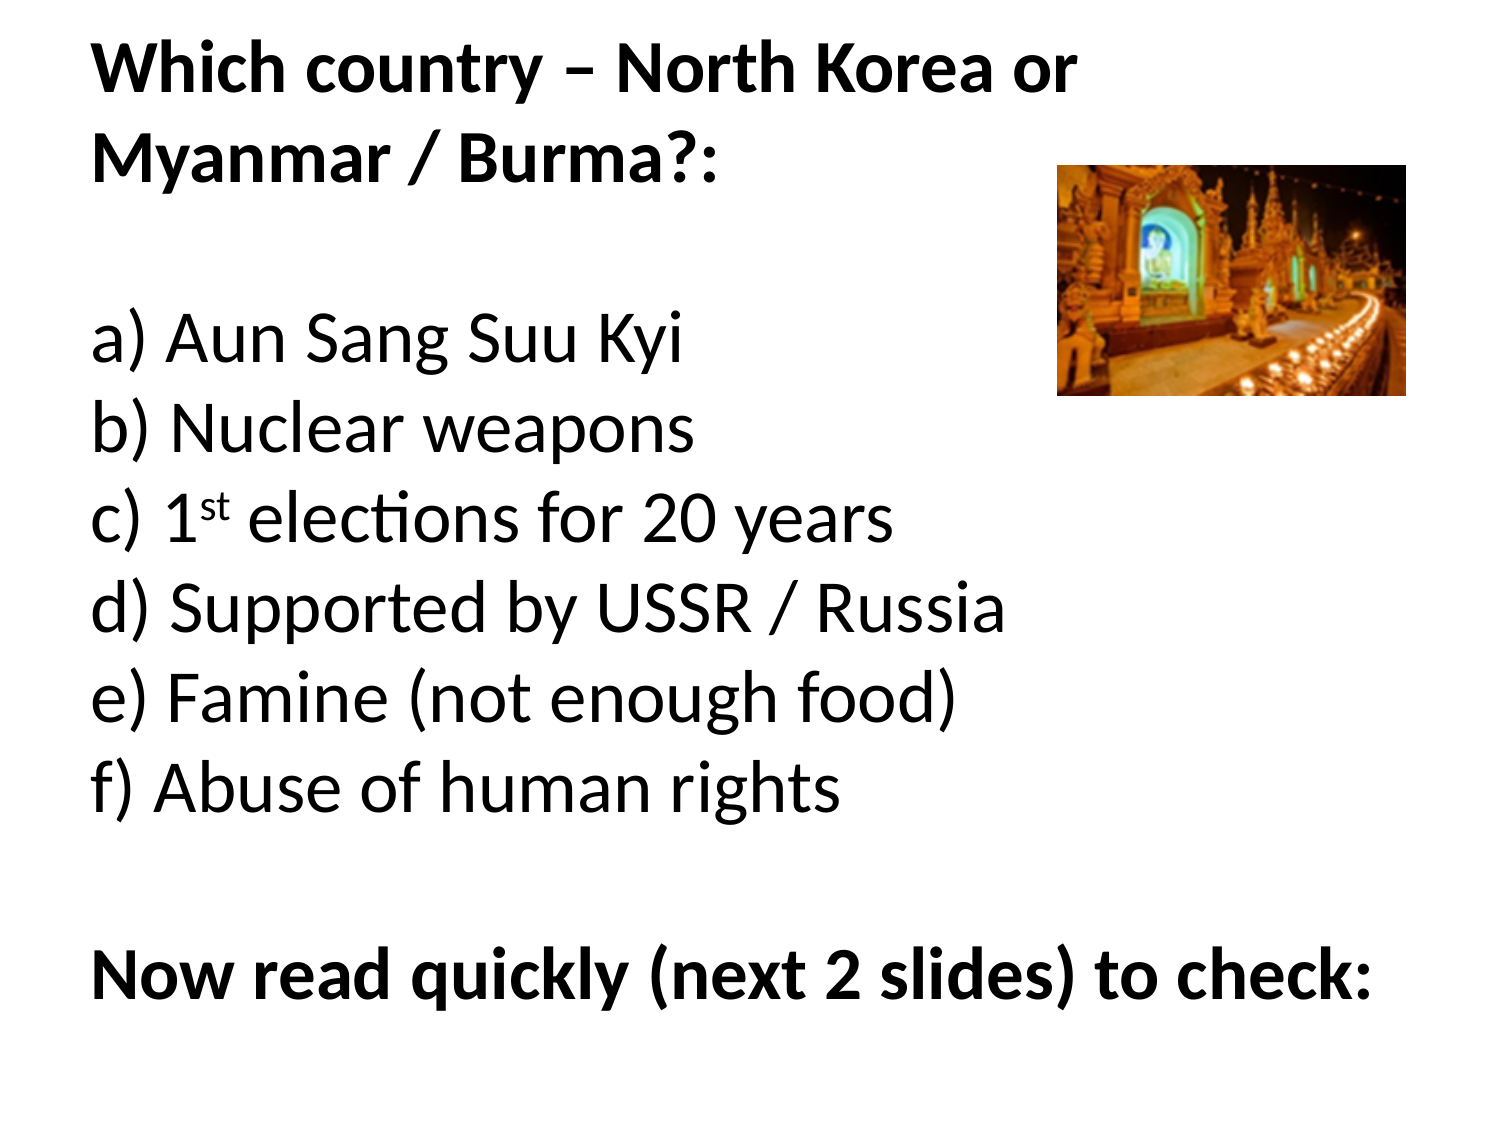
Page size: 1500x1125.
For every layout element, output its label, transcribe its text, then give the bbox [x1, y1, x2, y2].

list Now read quickly (next 2 slides) to check: [75, 822, 1425, 1059]
title Which country – North Korea or Myanmar / Burma?: a) Aun Sang Suu Kyi b) Nuclear weapons c) 1st elections for 20 years d) Supported by USSR / Russia e) Famine (not enough food) f) Abuse of human rights [75, 66, 1425, 822]
picture [1056, 165, 1406, 397]
